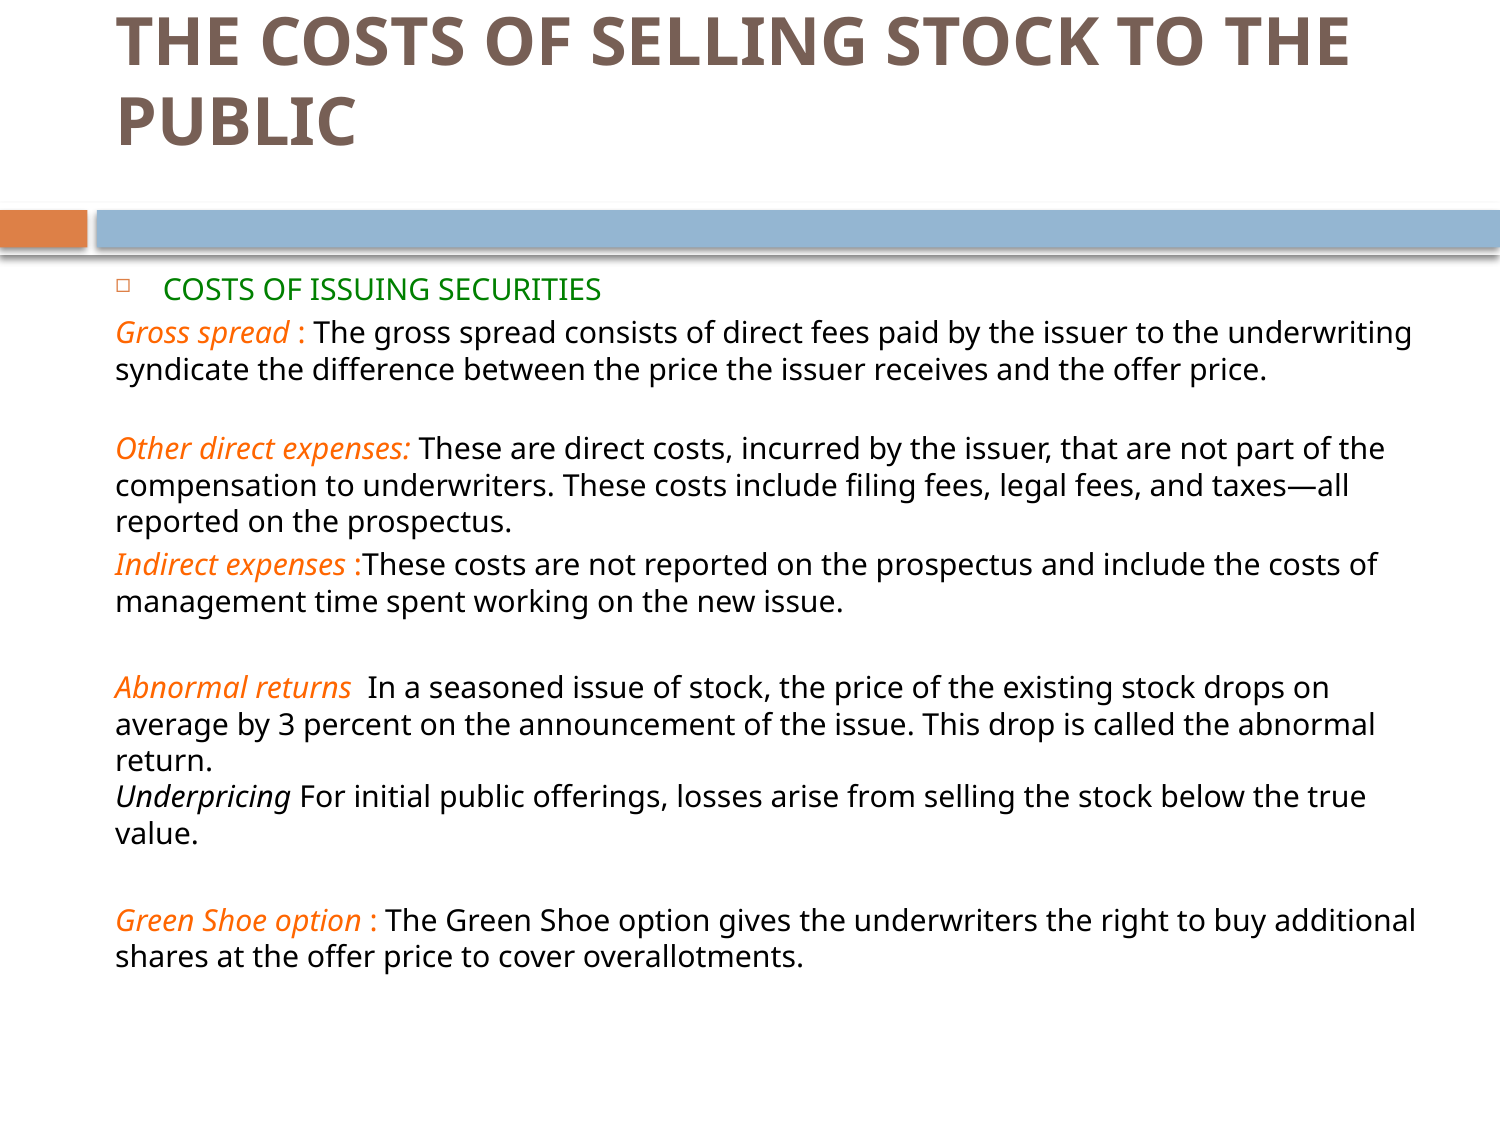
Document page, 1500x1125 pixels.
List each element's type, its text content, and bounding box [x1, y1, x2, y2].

list COSTS OF ISSUING SECURITIES Gross spread : The gross spread consists of direct fees paid by the issuer to the underwriting syndicate the difference between the price the issuer receives and the offer price. Other direct expenses: These are direct costs, incurred by the issuer, that are not part of the compensation to underwriters. These costs include filing fees, legal fees, and taxes—all reported on the prospectus. Indirect expenses :These costs are not reported on the prospectus and include the costs of management time spent working on the new issue. Abnormal returns In a seasoned issue of stock, the price of the existing stock drops on average by 3 percent on the announcement of the issue. This drop is called the abnormal return. Underpricing For initial public offerings, losses arise from selling the stock below the true value. Green Shoe option : The Green Shoe option gives the underwriters the right to buy additional shares at the offer price to cover overallotments. [100, 262, 1438, 1000]
title THE COSTS OF SELLING STOCK TO THE PUBLIC [100, 37, 1438, 200]
